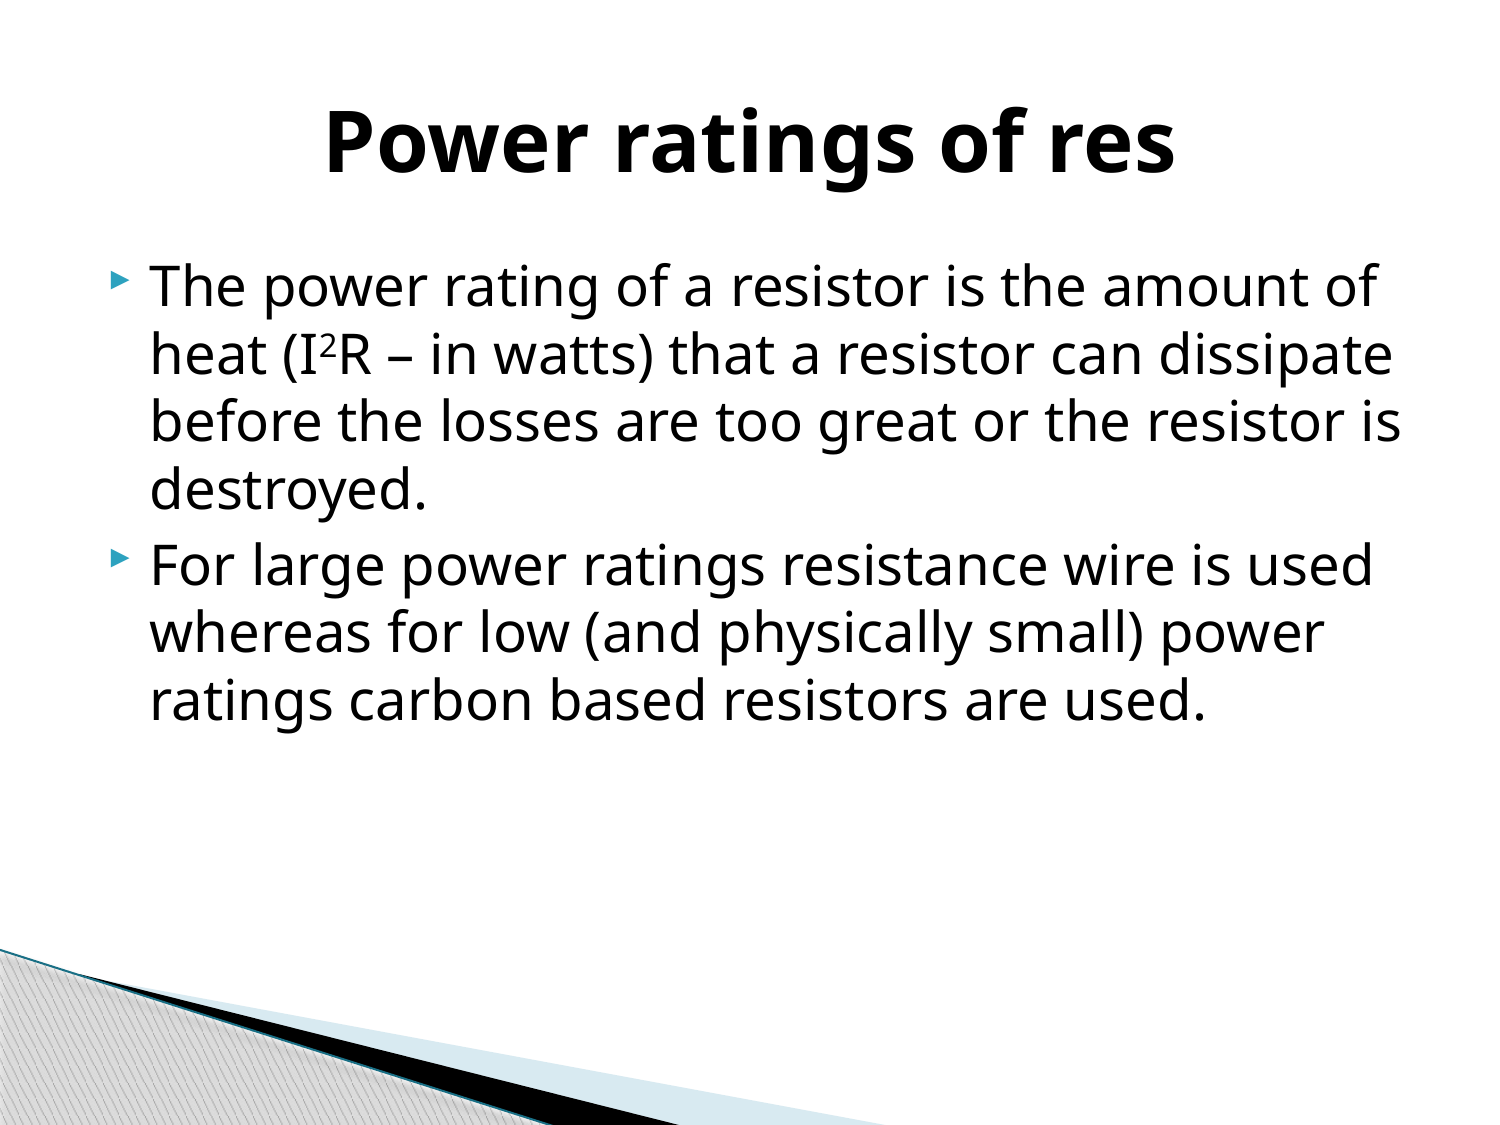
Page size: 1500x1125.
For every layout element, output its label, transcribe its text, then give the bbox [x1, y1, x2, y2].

title Power ratings of res [75, 45, 1425, 233]
list The power rating of a resistor is the amount of heat (I2R – in watts) that a resistor can dissipate before the losses are too great or the resistor is destroyed. For large power ratings resistance wire is used whereas for low (and physically small) power ratings carbon based resistors are used. [75, 243, 1425, 986]
